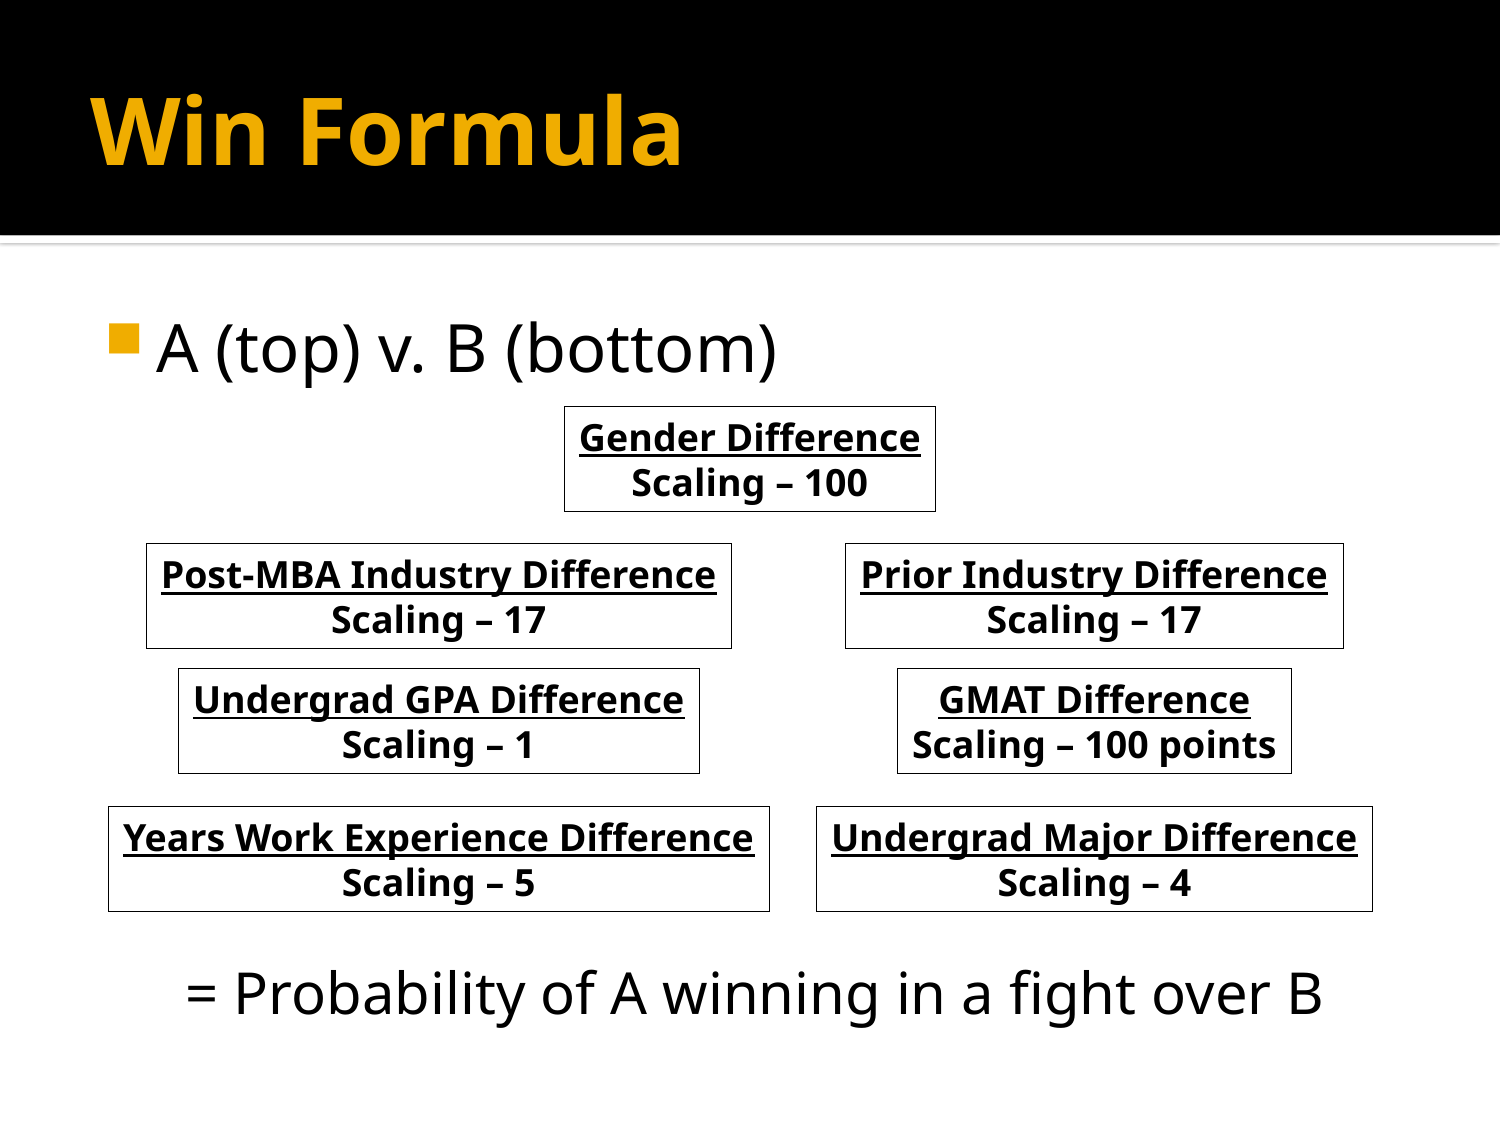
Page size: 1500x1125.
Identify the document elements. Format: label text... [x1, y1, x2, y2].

title Win Formula [75, 25, 1425, 231]
text_box Years Work Experience Difference Scaling – 5 [108, 806, 770, 912]
text_box GMAT Difference Scaling – 100 points [897, 668, 1292, 774]
text_box Post-MBA Industry Difference Scaling – 17 [146, 543, 732, 649]
list A (top) v. B (bottom) [75, 291, 1425, 438]
text_box Gender Difference Scaling – 100 [564, 406, 936, 512]
text_box Undergrad Major Difference Scaling – 4 [816, 806, 1373, 912]
text_box Undergrad GPA Difference Scaling – 1 [178, 668, 700, 774]
text_box Prior Industry Difference Scaling – 17 [845, 543, 1344, 649]
text_box = Probability of A winning in a fight over B [74, 941, 1425, 1088]
